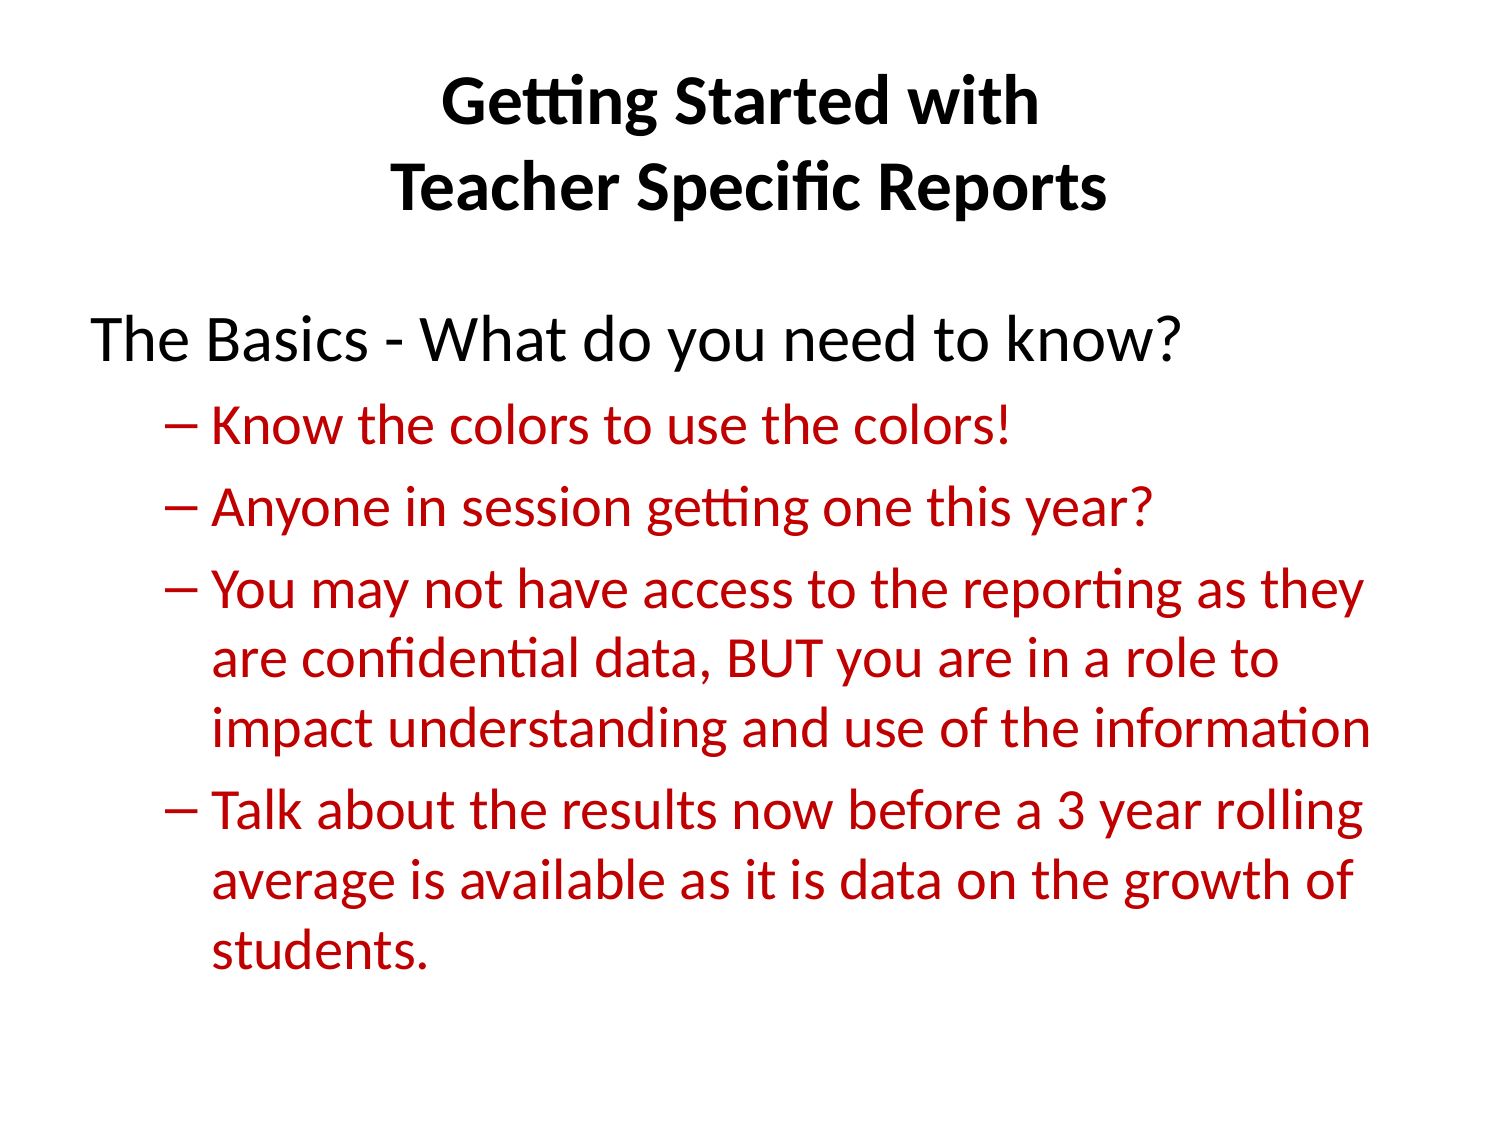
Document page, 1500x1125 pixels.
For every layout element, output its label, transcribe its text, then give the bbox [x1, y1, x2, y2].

title Getting Started with Teacher Specific Reports [75, 45, 1425, 233]
list The Basics - What do you need to know? Know the colors to use the colors! Anyone in session getting one this year? You may not have access to the reporting as they are confidential data, BUT you are in a role to impact understanding and use of the information Talk about the results now before a 3 year rolling average is available as it is data on the growth of students. [75, 287, 1425, 1088]
